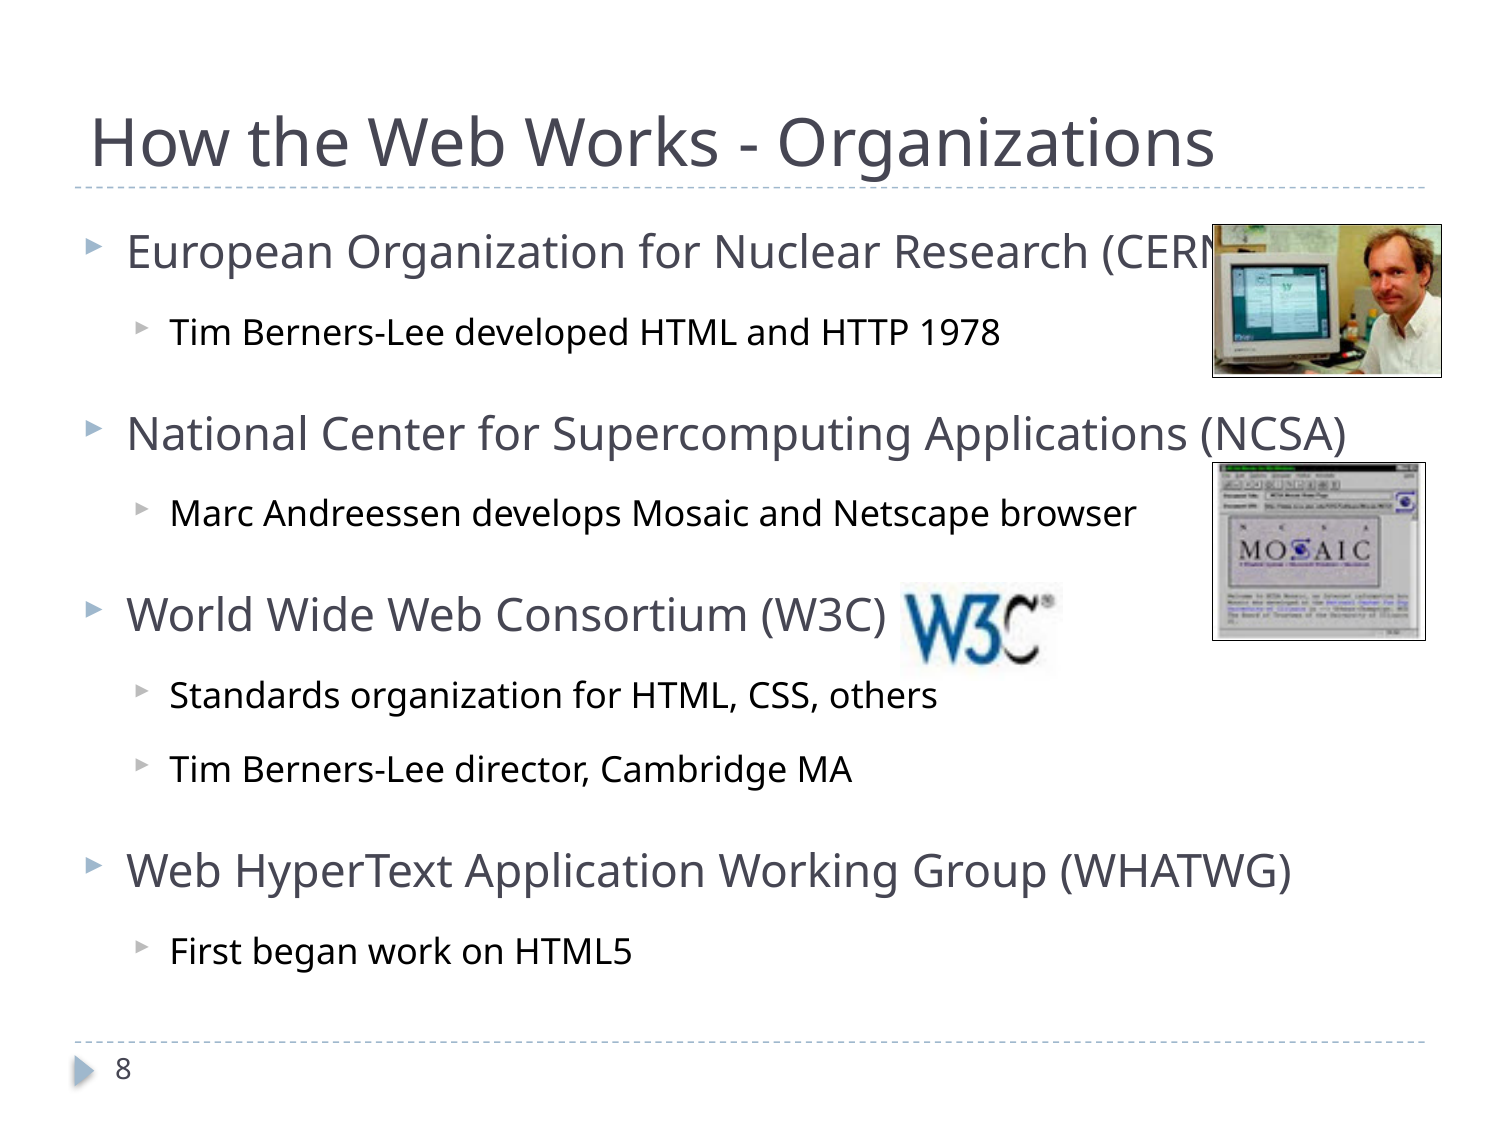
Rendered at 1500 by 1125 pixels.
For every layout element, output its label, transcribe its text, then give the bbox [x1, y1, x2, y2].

list European Organization for Nuclear Research (CERN) Tim Berners-Lee developed HTML and HTTP 1978 National Center for Supercomputing Applications (NCSA) Marc Andreessen develops Mosaic and Netscape browser World Wide Web Consortium (W3C) Standards organization for HTML, CSS, others Tim Berners-Lee director, Cambridge MA Web HyperText Application Working Group (WHATWG) First began work on HTML5 [24, 187, 1375, 998]
picture [1212, 462, 1426, 641]
picture [1212, 224, 1441, 377]
slide_number 8 [100, 1042, 426, 1103]
picture [899, 582, 1064, 681]
title How the Web Works - Organizations [75, 24, 1425, 188]
